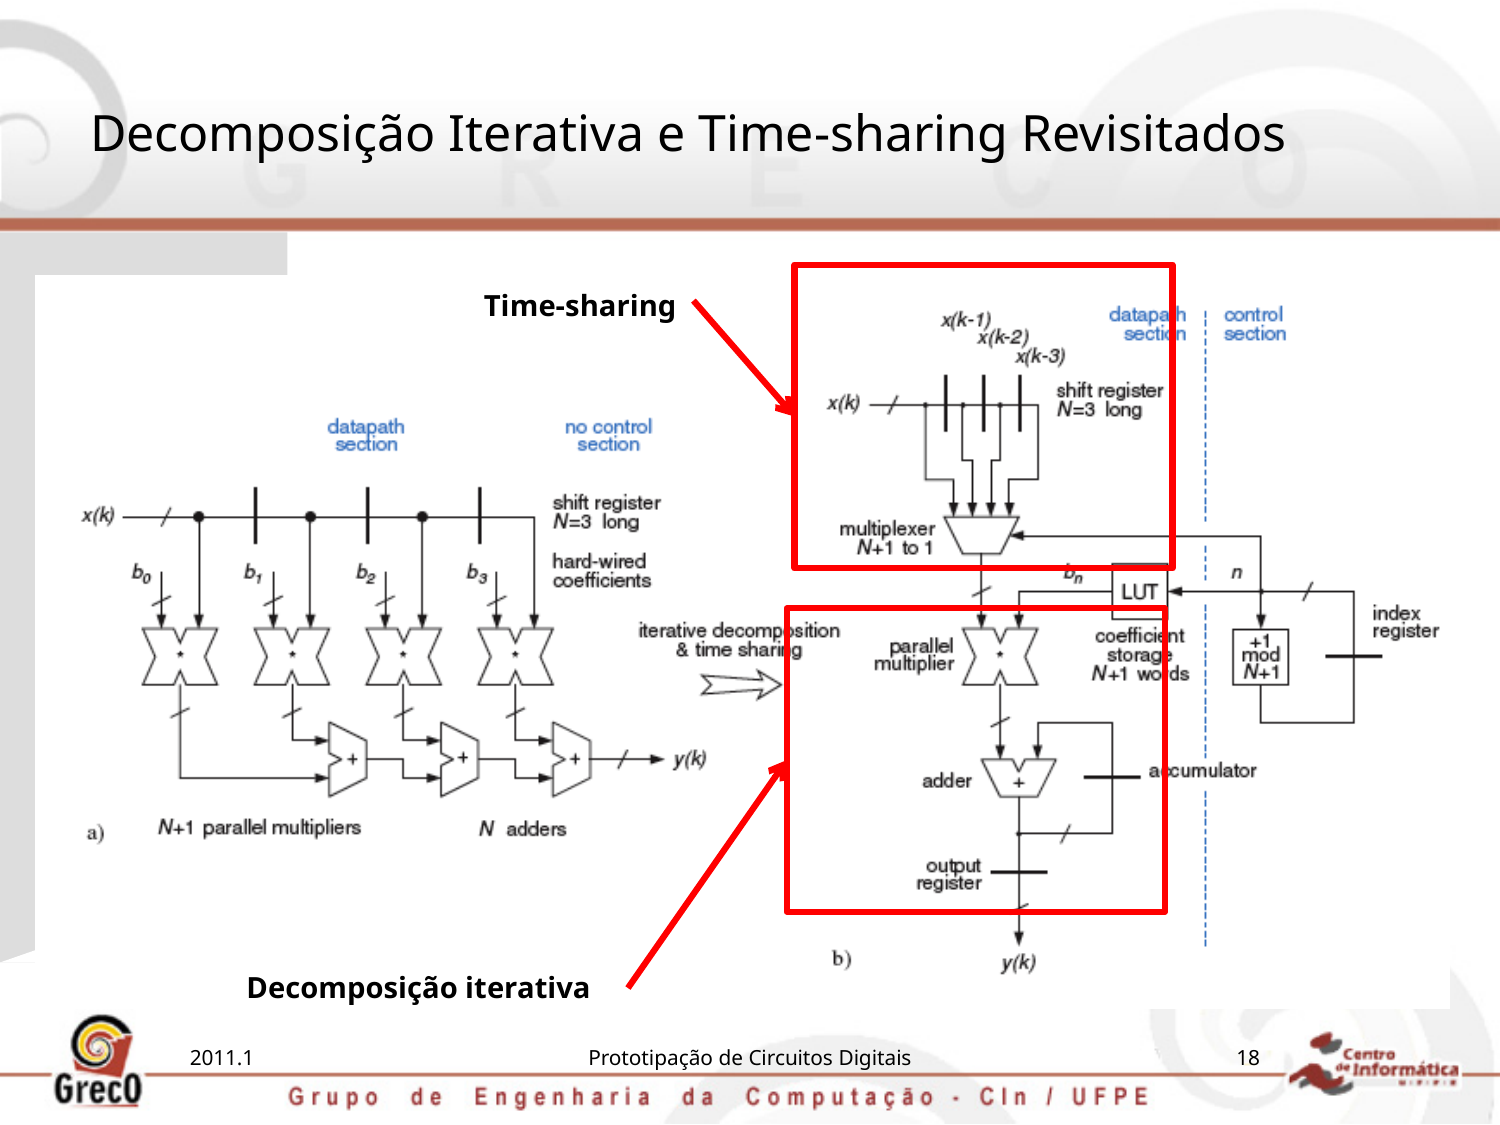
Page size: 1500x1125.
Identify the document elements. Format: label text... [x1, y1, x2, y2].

footer Prototipação de Circuitos Digitais [512, 1037, 988, 1113]
picture [0, 1, 1500, 1124]
slide_number 2011.1 [174, 1037, 488, 1113]
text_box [466, 264, 1173, 569]
title Decomposição Iterativa e Time-sharing Revisitados [74, 37, 1463, 226]
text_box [230, 608, 1166, 1014]
slide_number 18 [1037, 1037, 1276, 1113]
